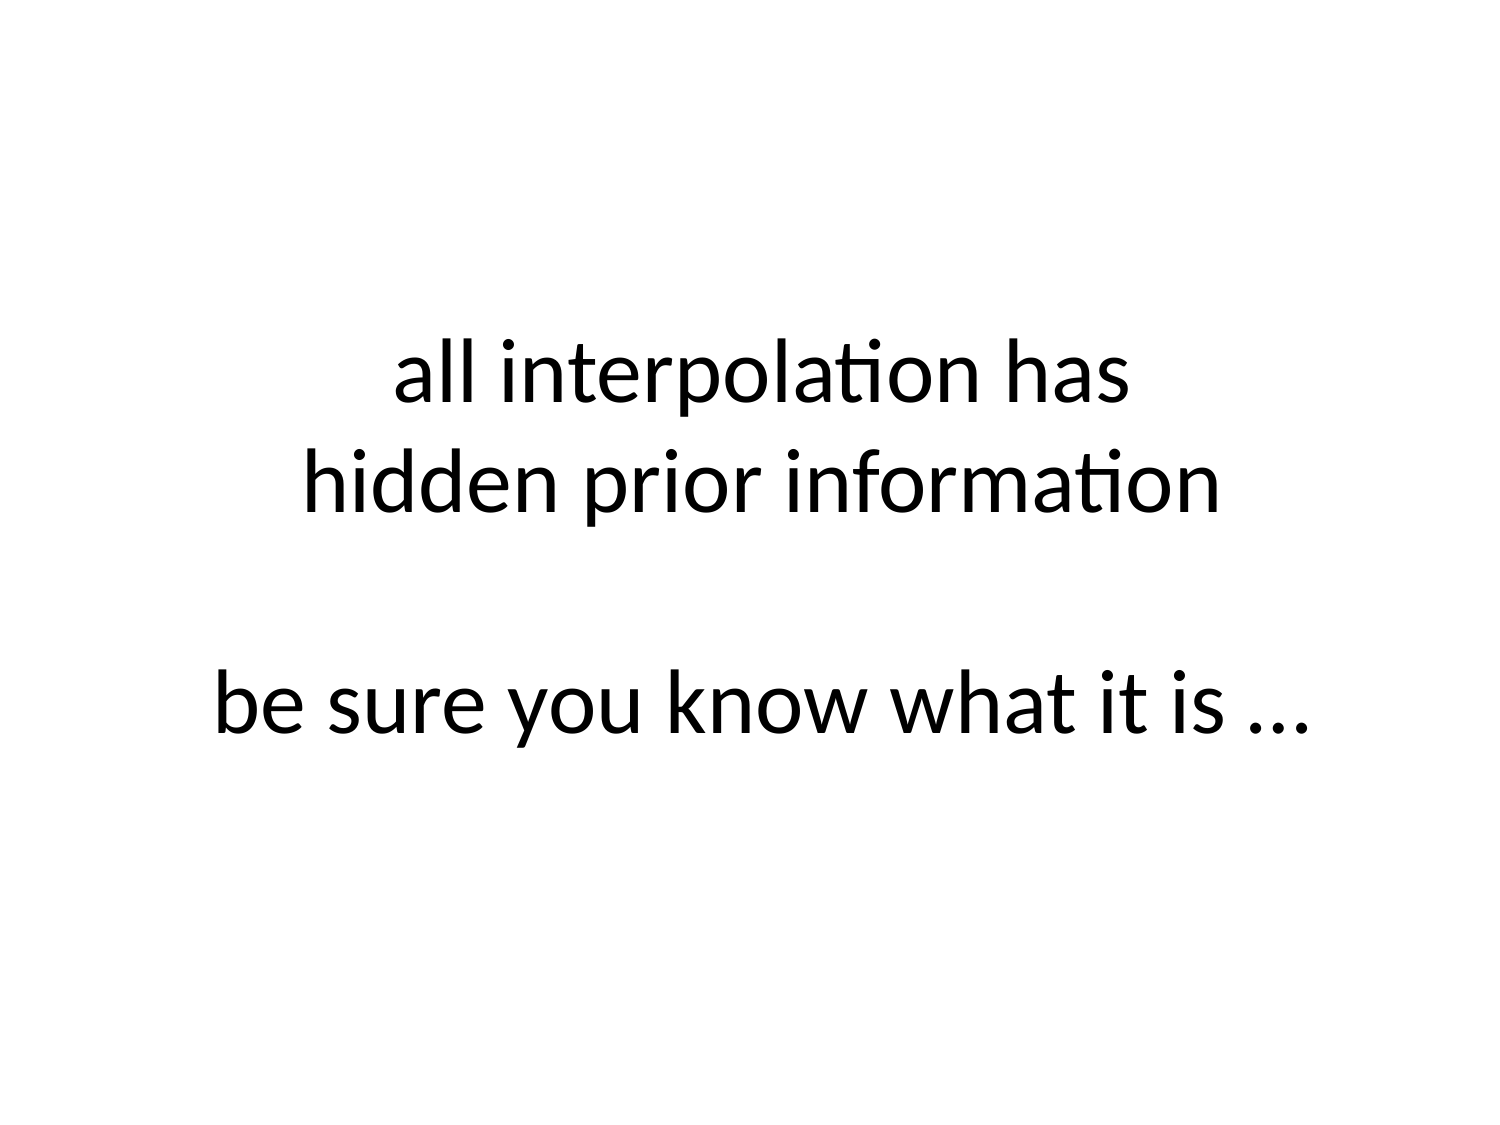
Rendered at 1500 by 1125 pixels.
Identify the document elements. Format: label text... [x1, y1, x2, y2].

title all interpolation has hidden prior information be sure you know what it is … [125, 200, 1400, 863]
